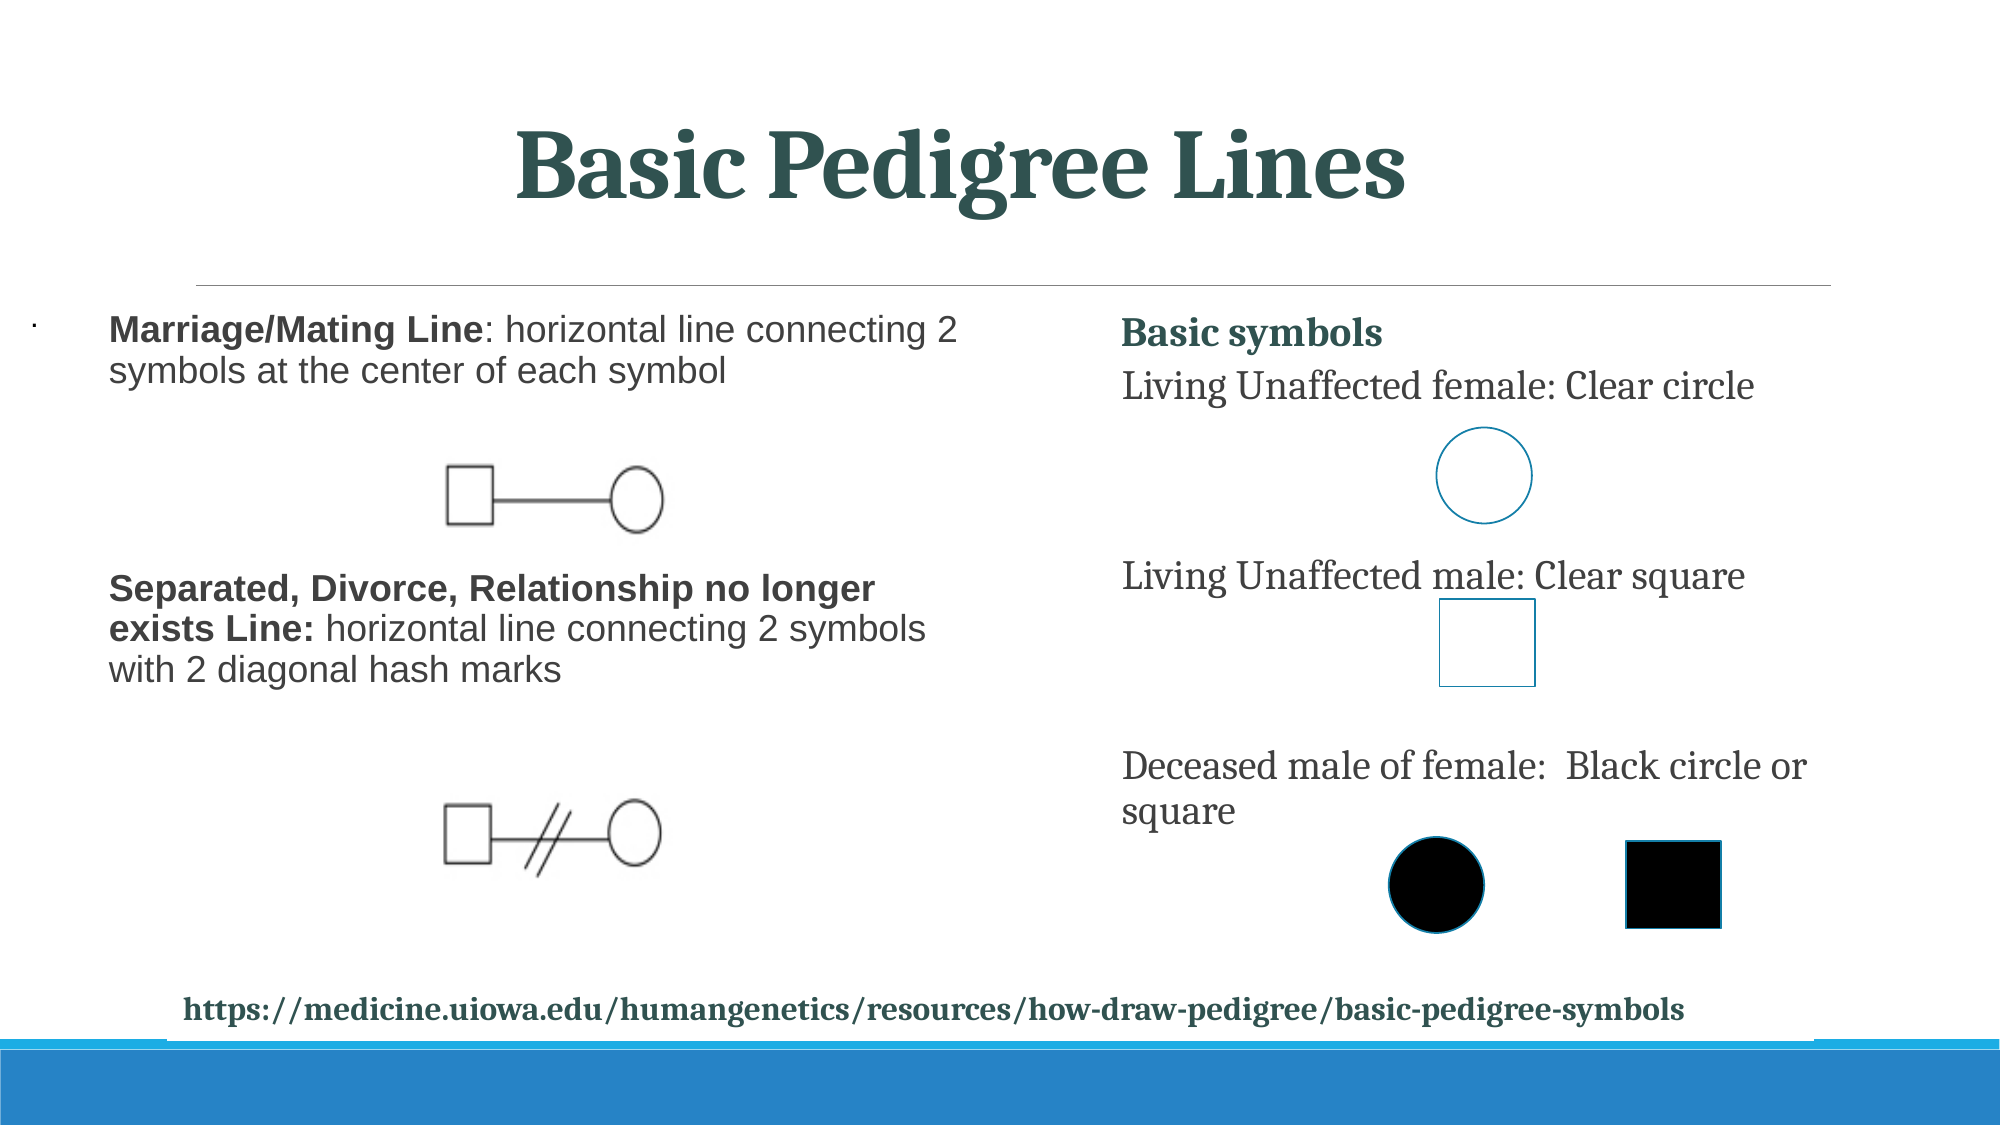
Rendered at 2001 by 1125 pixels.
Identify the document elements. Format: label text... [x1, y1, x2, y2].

picture [415, 775, 696, 899]
list Basic symbols Living Unaffected female: Clear circle Living Unaffected male: Clear square Deceased male of female: Black circle or square [1046, 302, 1928, 963]
table_header https://medicine.uiowa.edu/humangenetics/resources/how-draw-pedigree/basic-pedigree-symbols [169, 984, 1813, 1036]
text_box . [14, 251, 69, 379]
list Marriage/Mating Line: horizontal line connecting 2 symbols at the center of each symbol Separated, Divorce, Relationship no longer exists Line: horizontal line connecting 2 symbols with 2 diagonal hash marks [109, 302, 990, 942]
text_box [1439, 598, 1536, 687]
picture [415, 439, 696, 563]
title Basic Pedigree Lines [485, 59, 1437, 227]
text_box [1387, 836, 1486, 934]
text_box [1625, 840, 1722, 929]
text_box [1435, 426, 1533, 525]
